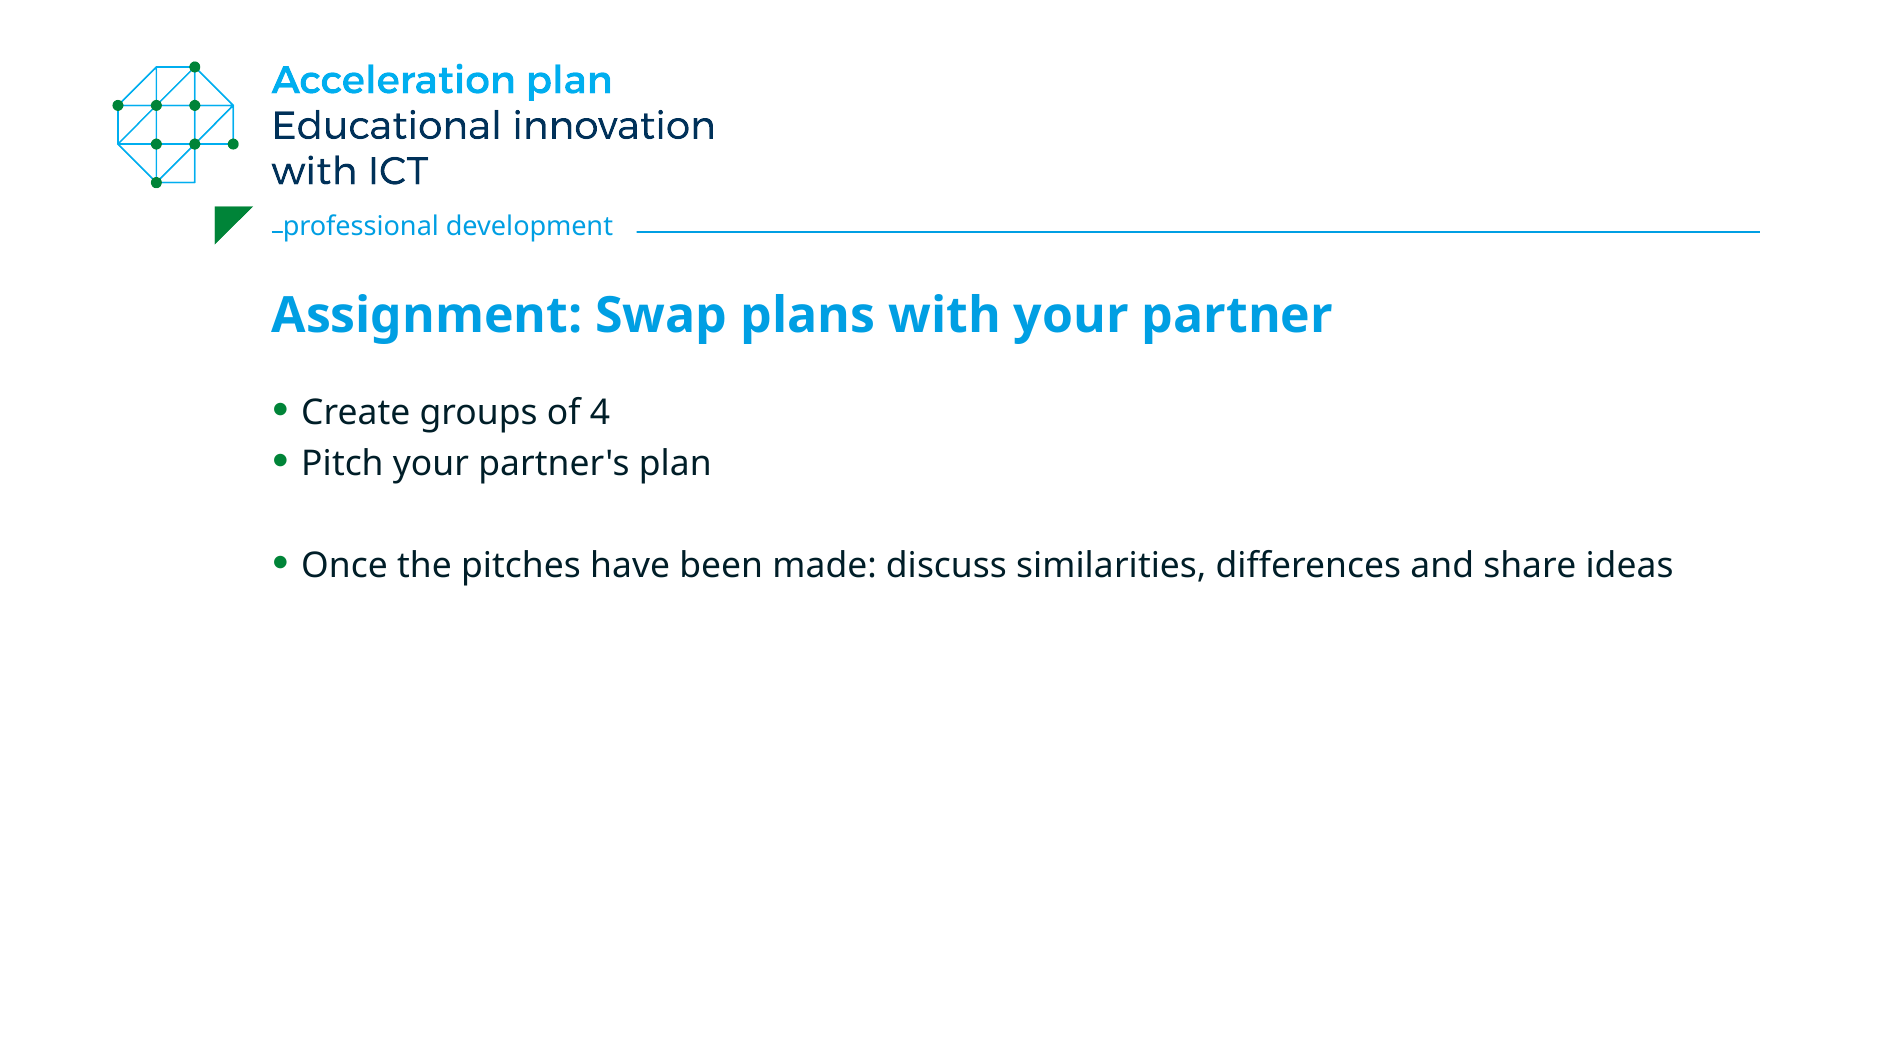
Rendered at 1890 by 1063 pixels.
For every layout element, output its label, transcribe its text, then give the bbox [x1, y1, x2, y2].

title Assignment: Swap plans with your partner [271, 282, 1735, 344]
picture [0, 0, 717, 247]
list Create groups of 4 Pitch your partner's plan Once the pitches have been made: discuss similarities, differences and share ideas [271, 380, 1753, 986]
